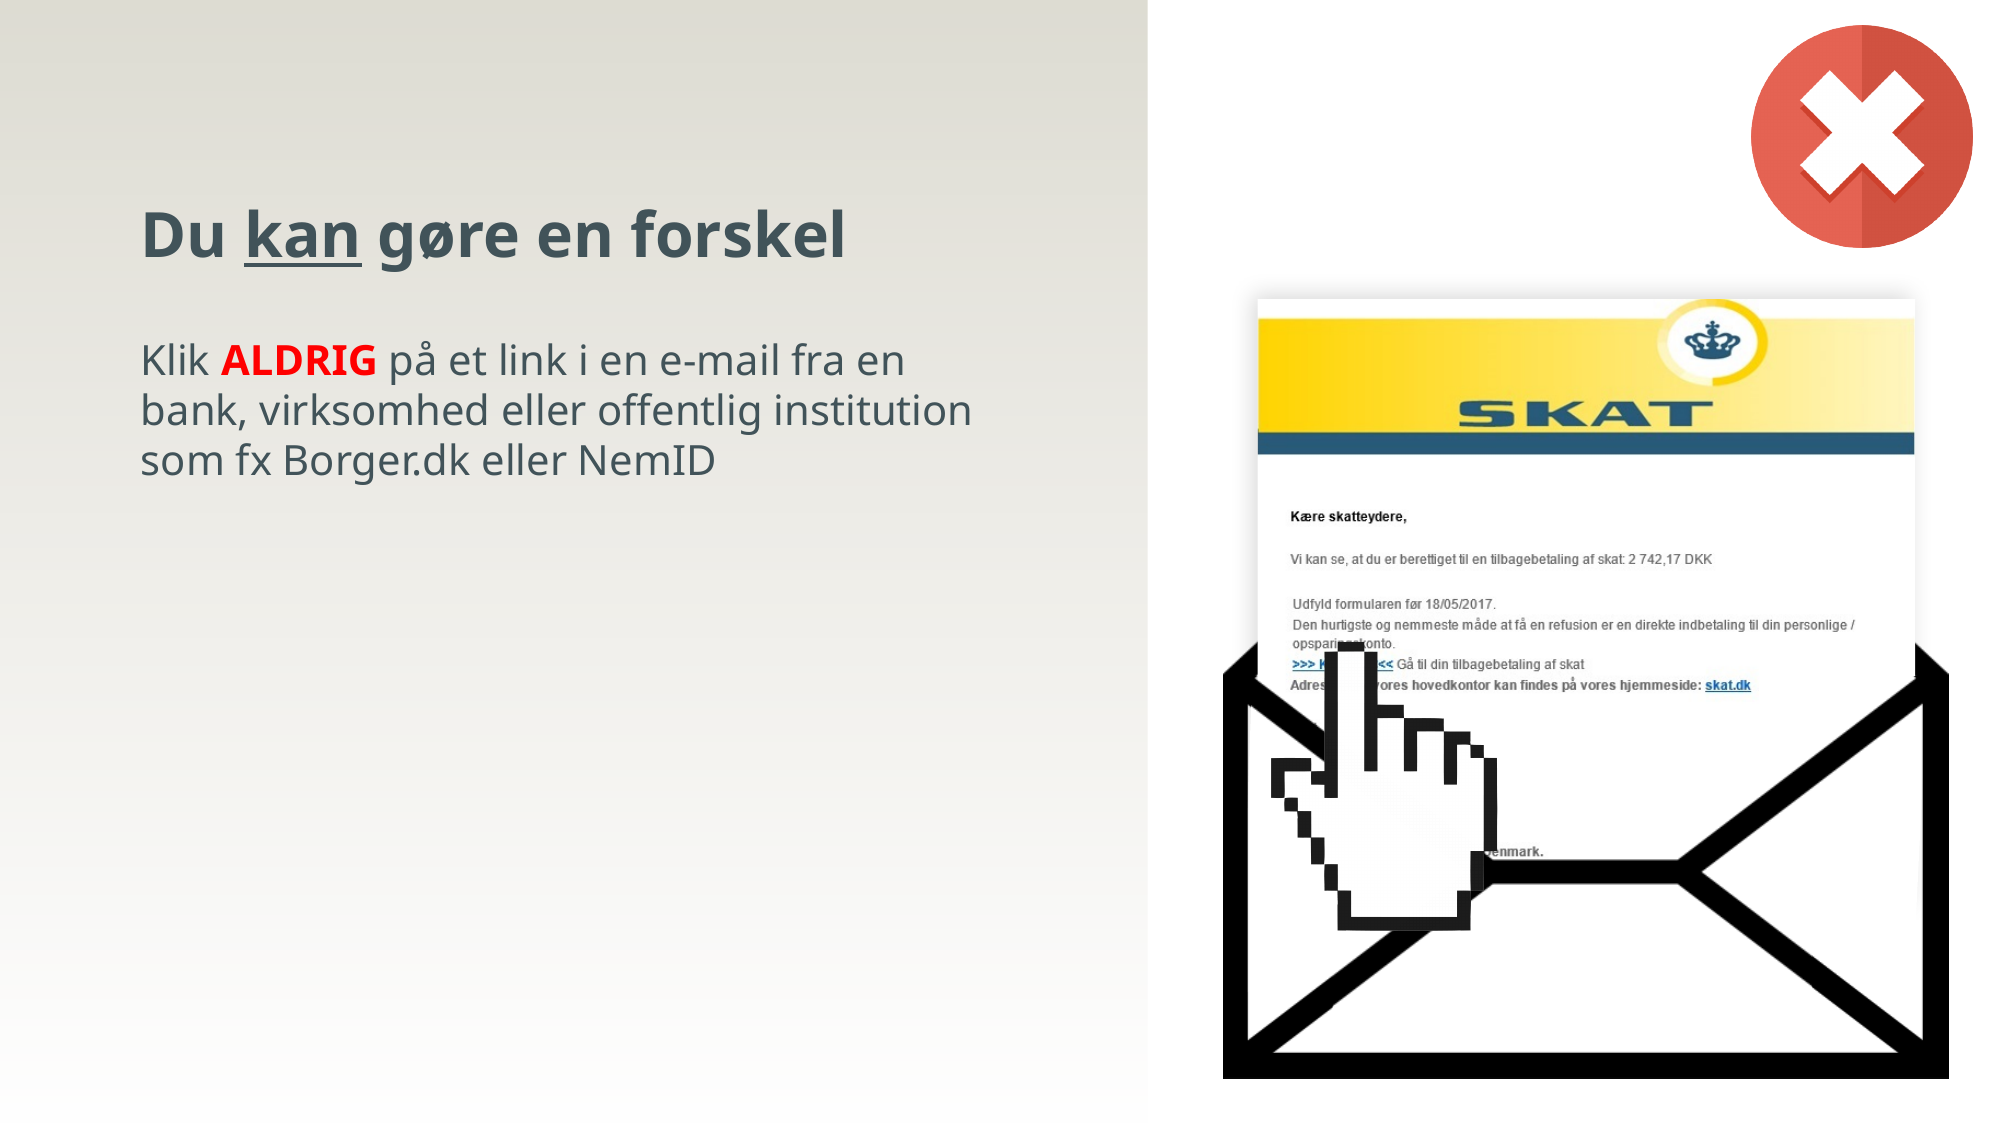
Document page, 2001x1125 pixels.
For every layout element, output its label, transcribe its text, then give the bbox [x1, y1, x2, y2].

text_box [1147, 0, 2000, 1125]
list Klik ALDRIG på et link i en e-mail fra en bank, virksomhed eller offentlig institution som fx Borger.dk eller NemID [125, 327, 1000, 970]
title Du kan gøre en forskel [125, 148, 1000, 327]
picture [1223, 299, 1949, 1079]
picture [1750, 25, 1973, 248]
